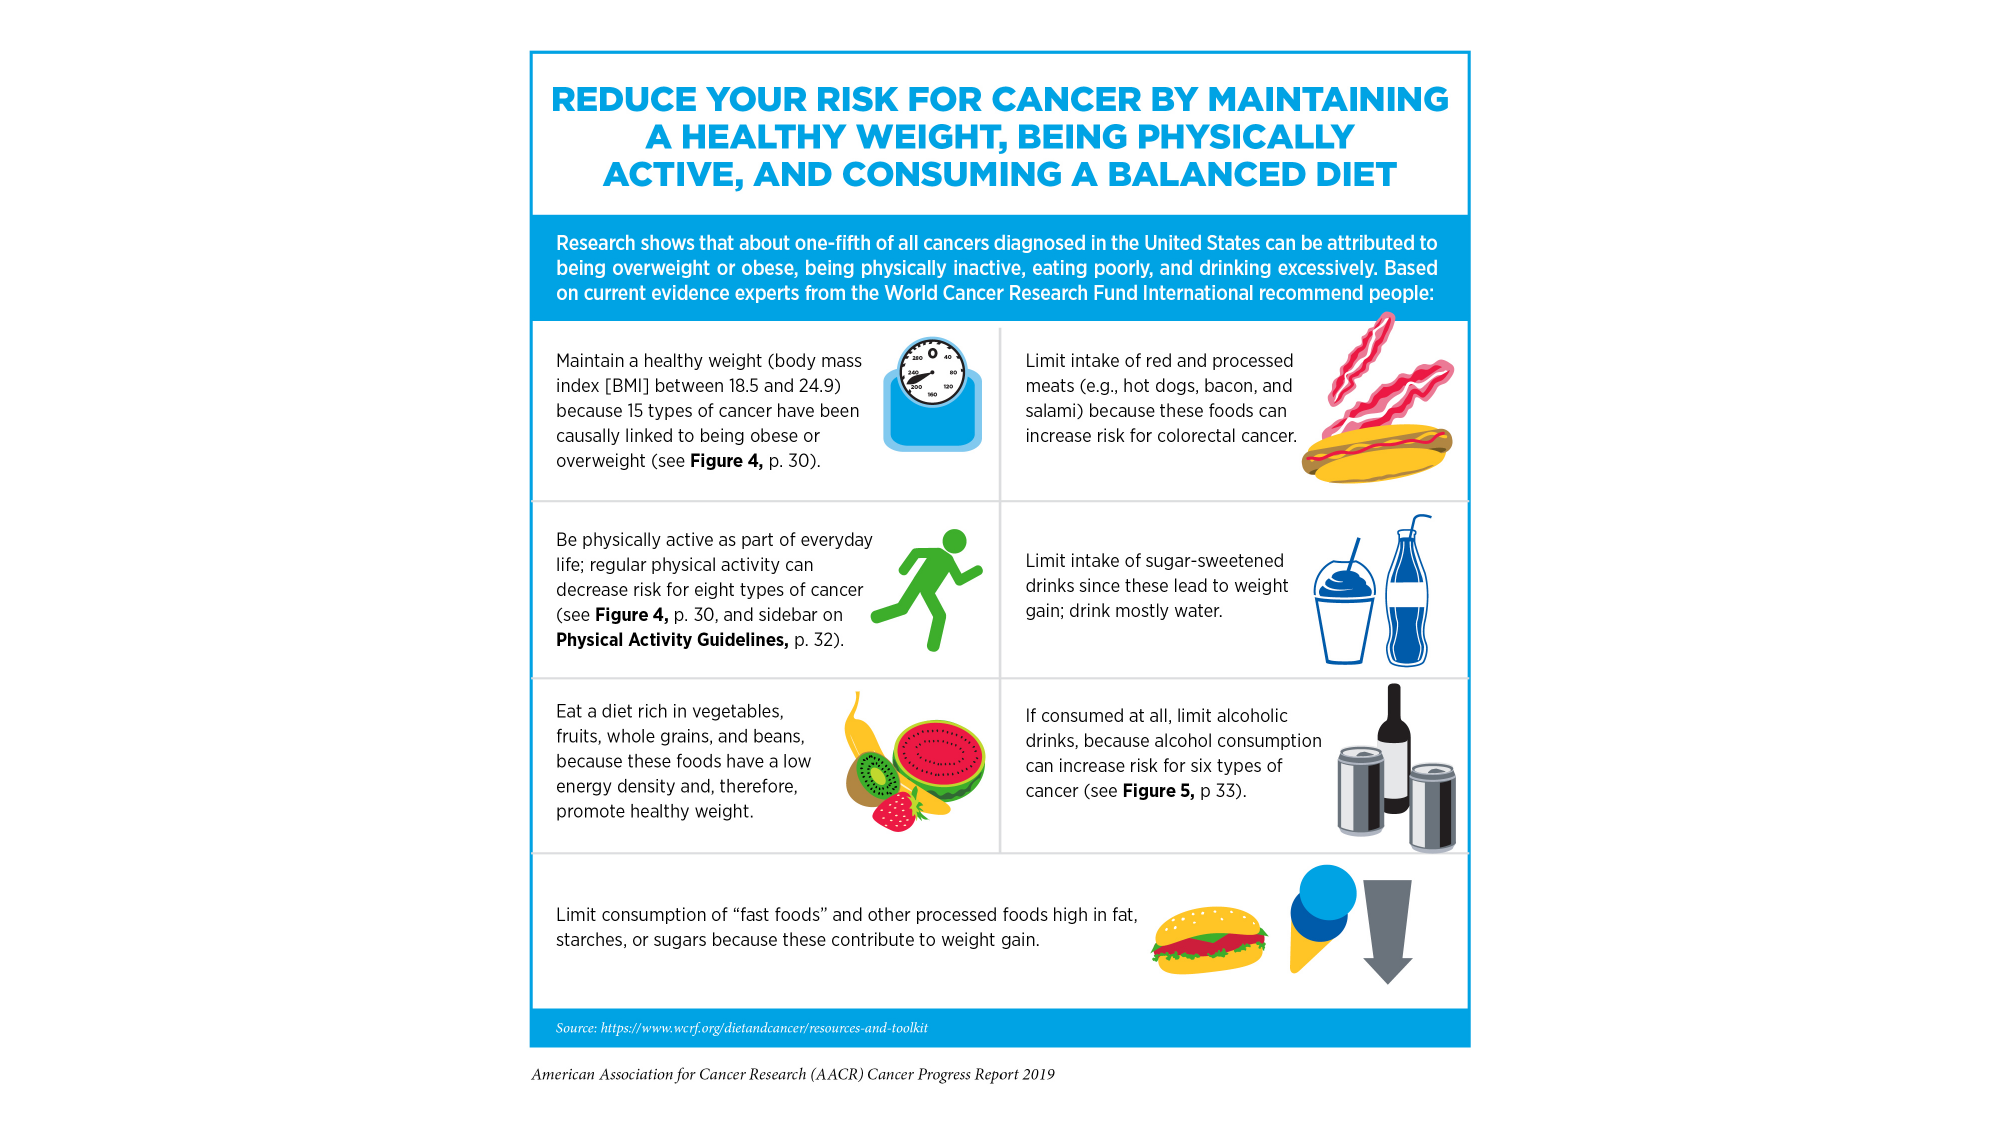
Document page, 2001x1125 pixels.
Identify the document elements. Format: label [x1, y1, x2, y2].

picture [498, 22, 1502, 1103]
